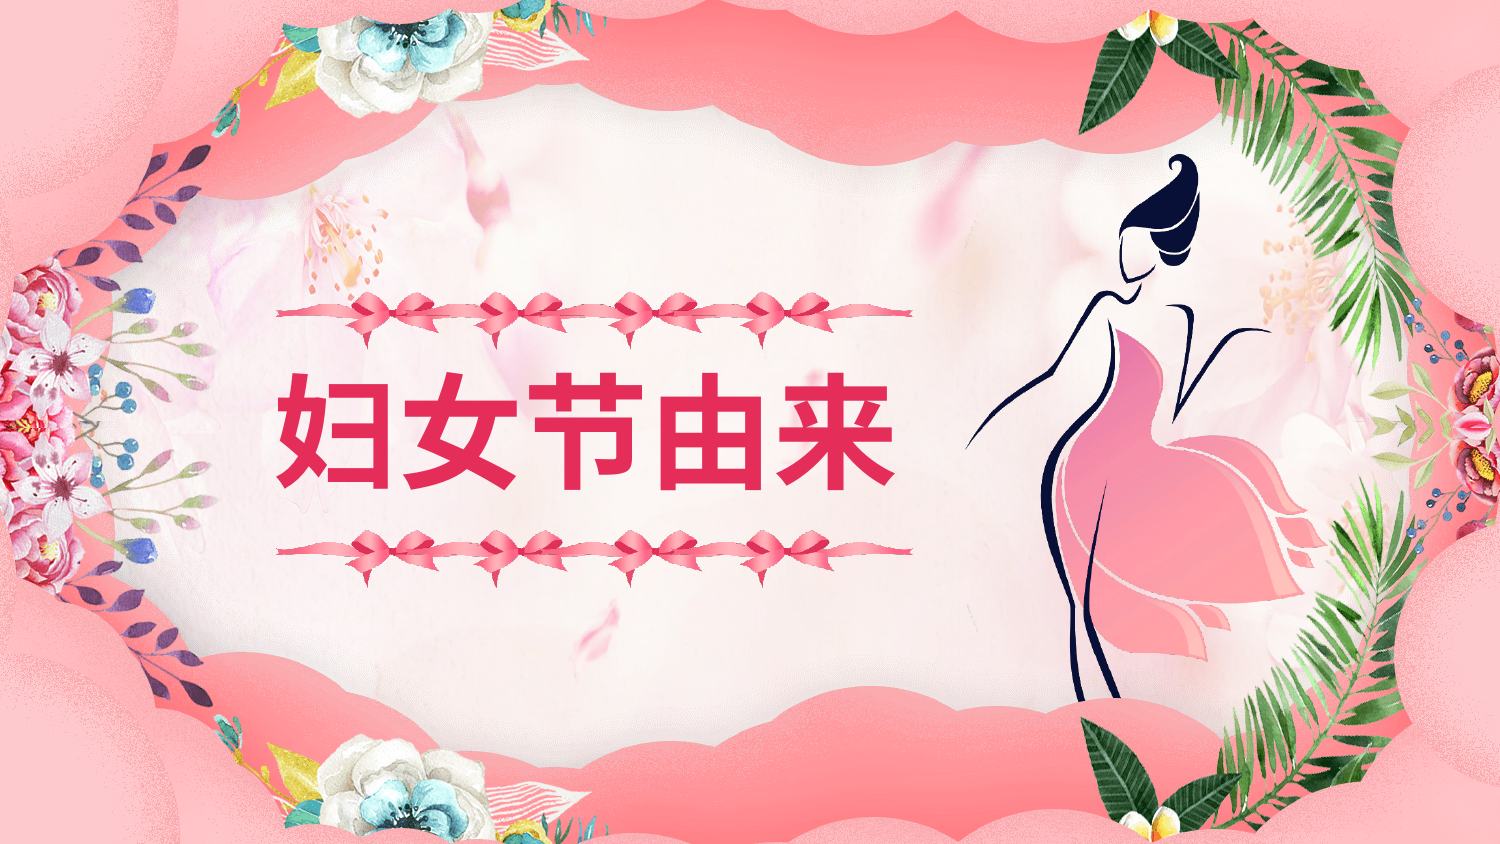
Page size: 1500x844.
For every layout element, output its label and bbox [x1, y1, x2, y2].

text_box [266, 287, 919, 355]
text_box [266, 526, 919, 593]
text_box [0, 0, 1500, 844]
